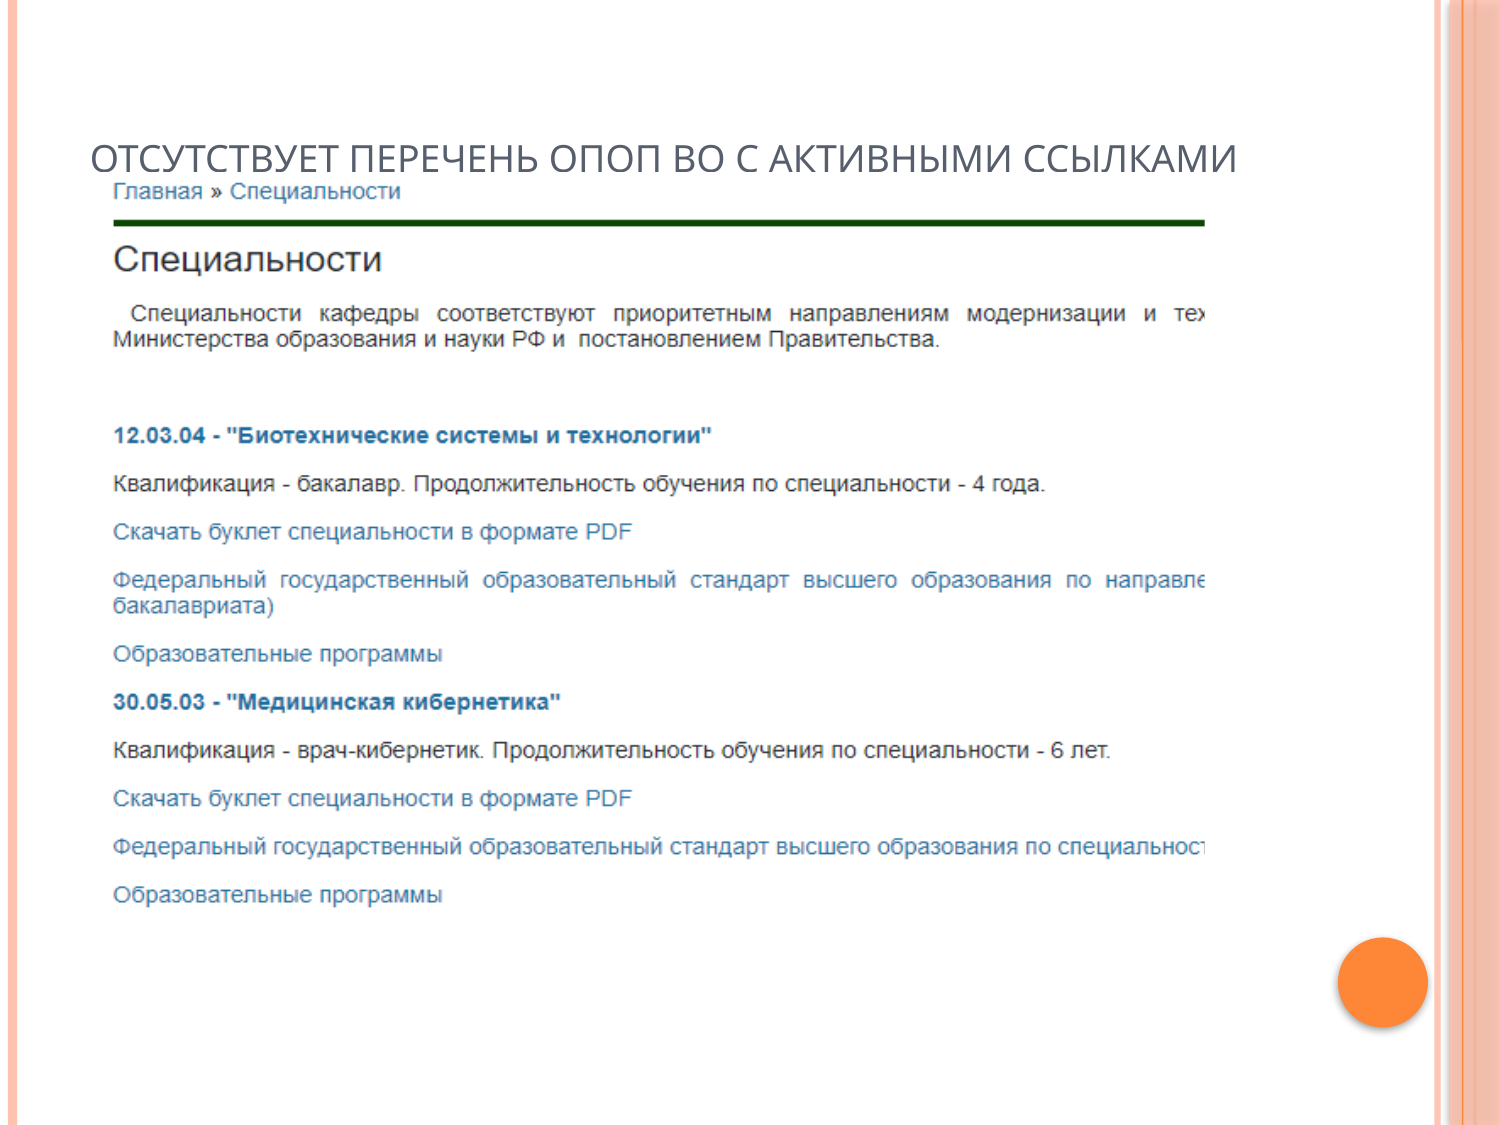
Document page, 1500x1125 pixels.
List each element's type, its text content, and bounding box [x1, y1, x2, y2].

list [74, 172, 1206, 959]
title отсутствует перечень ОПОП ВО с активными ссылками на сайте университета (https://fgos3.pnzgu.ru/); [75, 45, 1300, 233]
